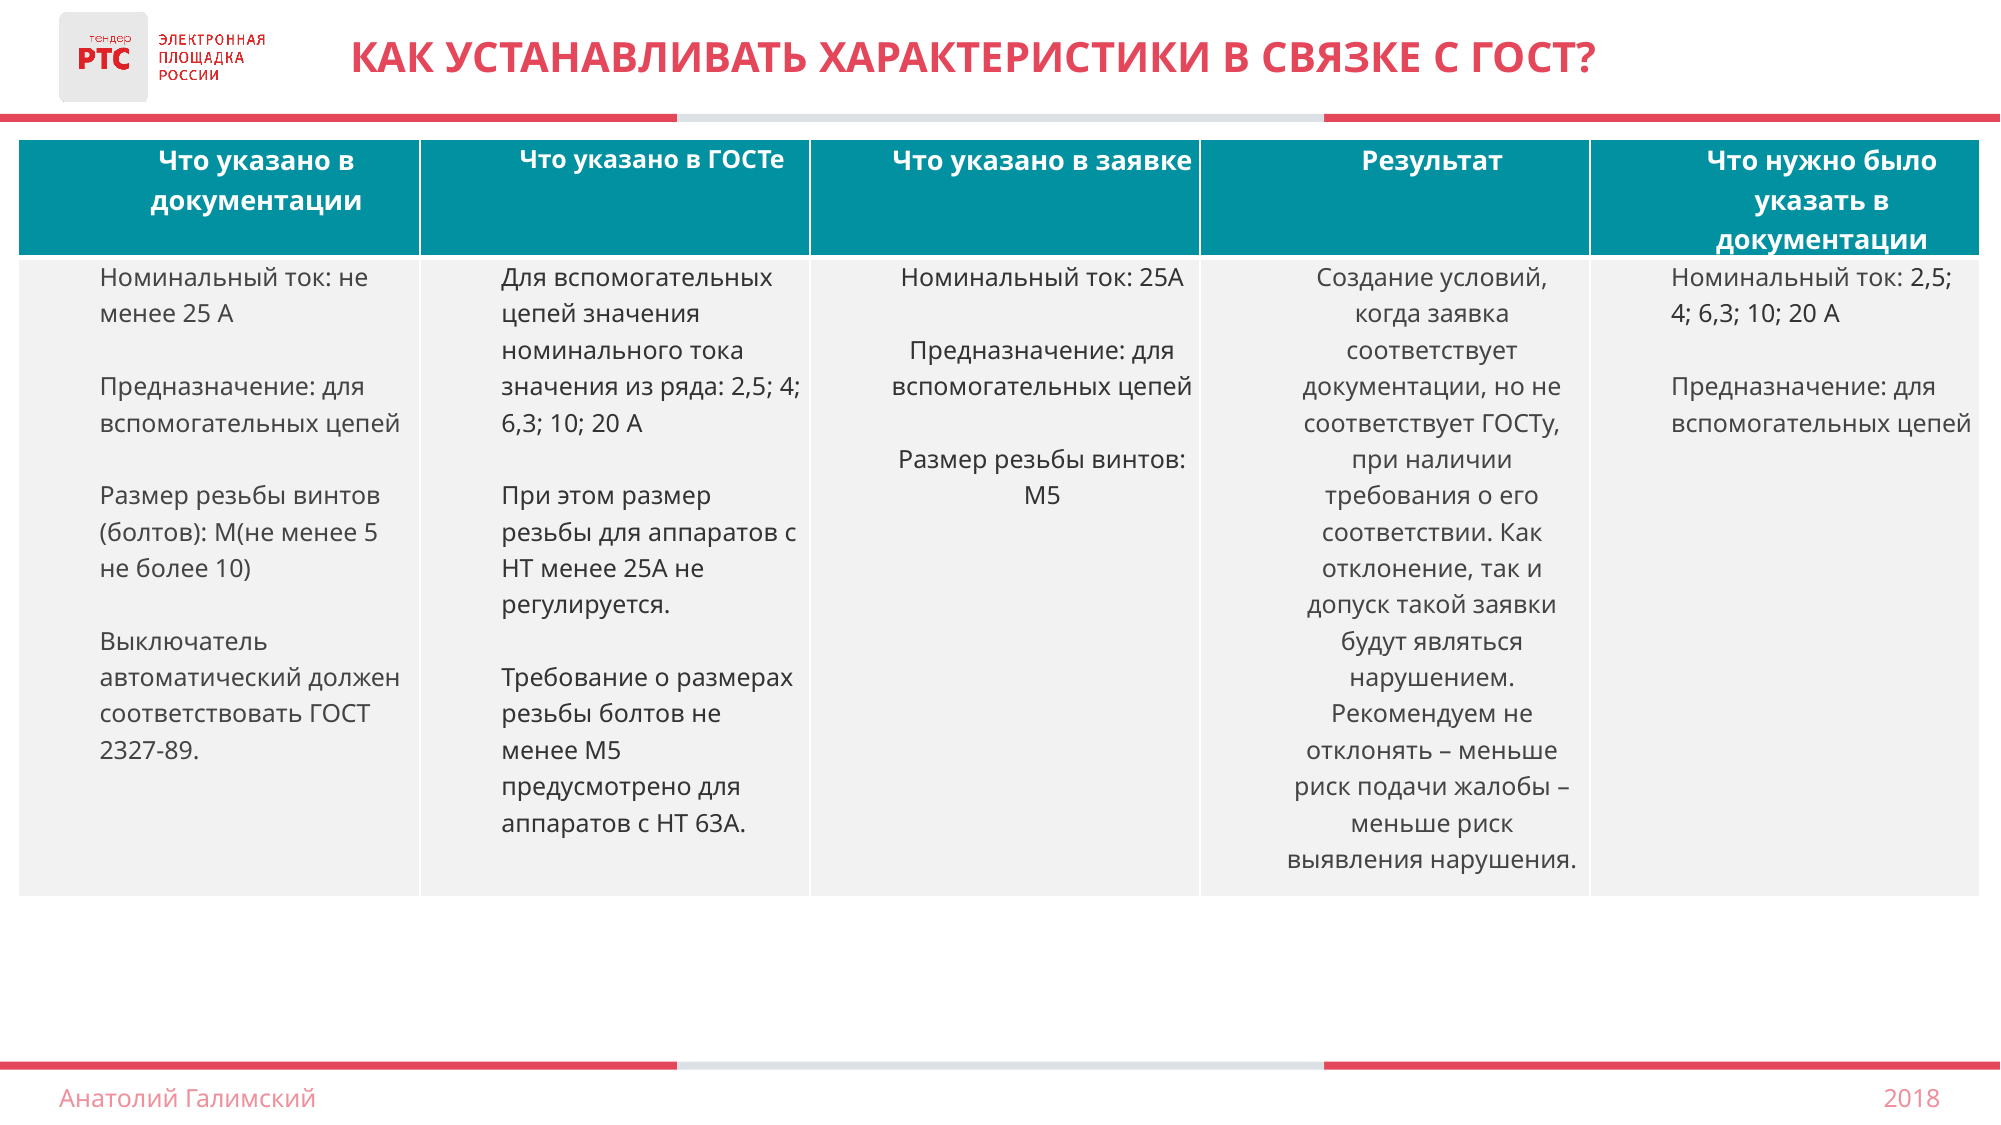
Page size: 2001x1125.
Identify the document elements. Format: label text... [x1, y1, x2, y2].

slide_number 2018 [1490, 1069, 1941, 1125]
table_header Что указано в заявке [811, 140, 1199, 255]
table_header Что нужно было указать в документации [1591, 140, 1979, 255]
text_box [540, 54, 1930, 139]
picture [59, 12, 265, 102]
table_cell Создание условий, когда заявка соответствует документации, но не соответствует ГОСТу, при наличии требования о его соответствии. Как отклонение, так и допуск такой заявки будут являться нарушением. Рекомендуем не отклонять – меньше риск подачи жалобы – меньше риск выявления нарушения. [1201, 260, 1589, 896]
title Как устанавливать характеристики в связке с гост? [294, 0, 1652, 114]
table_header Что указано в ГОСТе [421, 140, 809, 255]
table_cell Для вспомогательных цепей значения номинального тока значения из ряда: 2,5; 4; 6,3; 10; 20 А При этом размер резьбы для аппаратов с НТ менее 25А не регулируется. Требование о размерах резьбы болтов не менее М5 предусмотрено для аппаратов с НТ 63А. [421, 260, 809, 896]
table_cell Номинальный ток: 2,5; 4; 6,3; 10; 20 А Предназначение: для вспомогательных цепей [1591, 260, 1979, 896]
table_header Что указано в документации [19, 140, 419, 255]
footer Анатолий Галимский [59, 1069, 1325, 1125]
table_header Результат [1201, 140, 1589, 255]
table_cell Номинальный ток: не менее 25 А Предназначение: для вспомогательных цепей Размер резьбы винтов (болтов): M(не менее 5 не более 10) Выключатель автоматический должен соответствовать ГОСТ 2327-89. [19, 260, 419, 896]
table_cell Номинальный ток: 25А Предназначение: для вспомогательных цепей Размер резьбы винтов: М5 [811, 260, 1199, 896]
